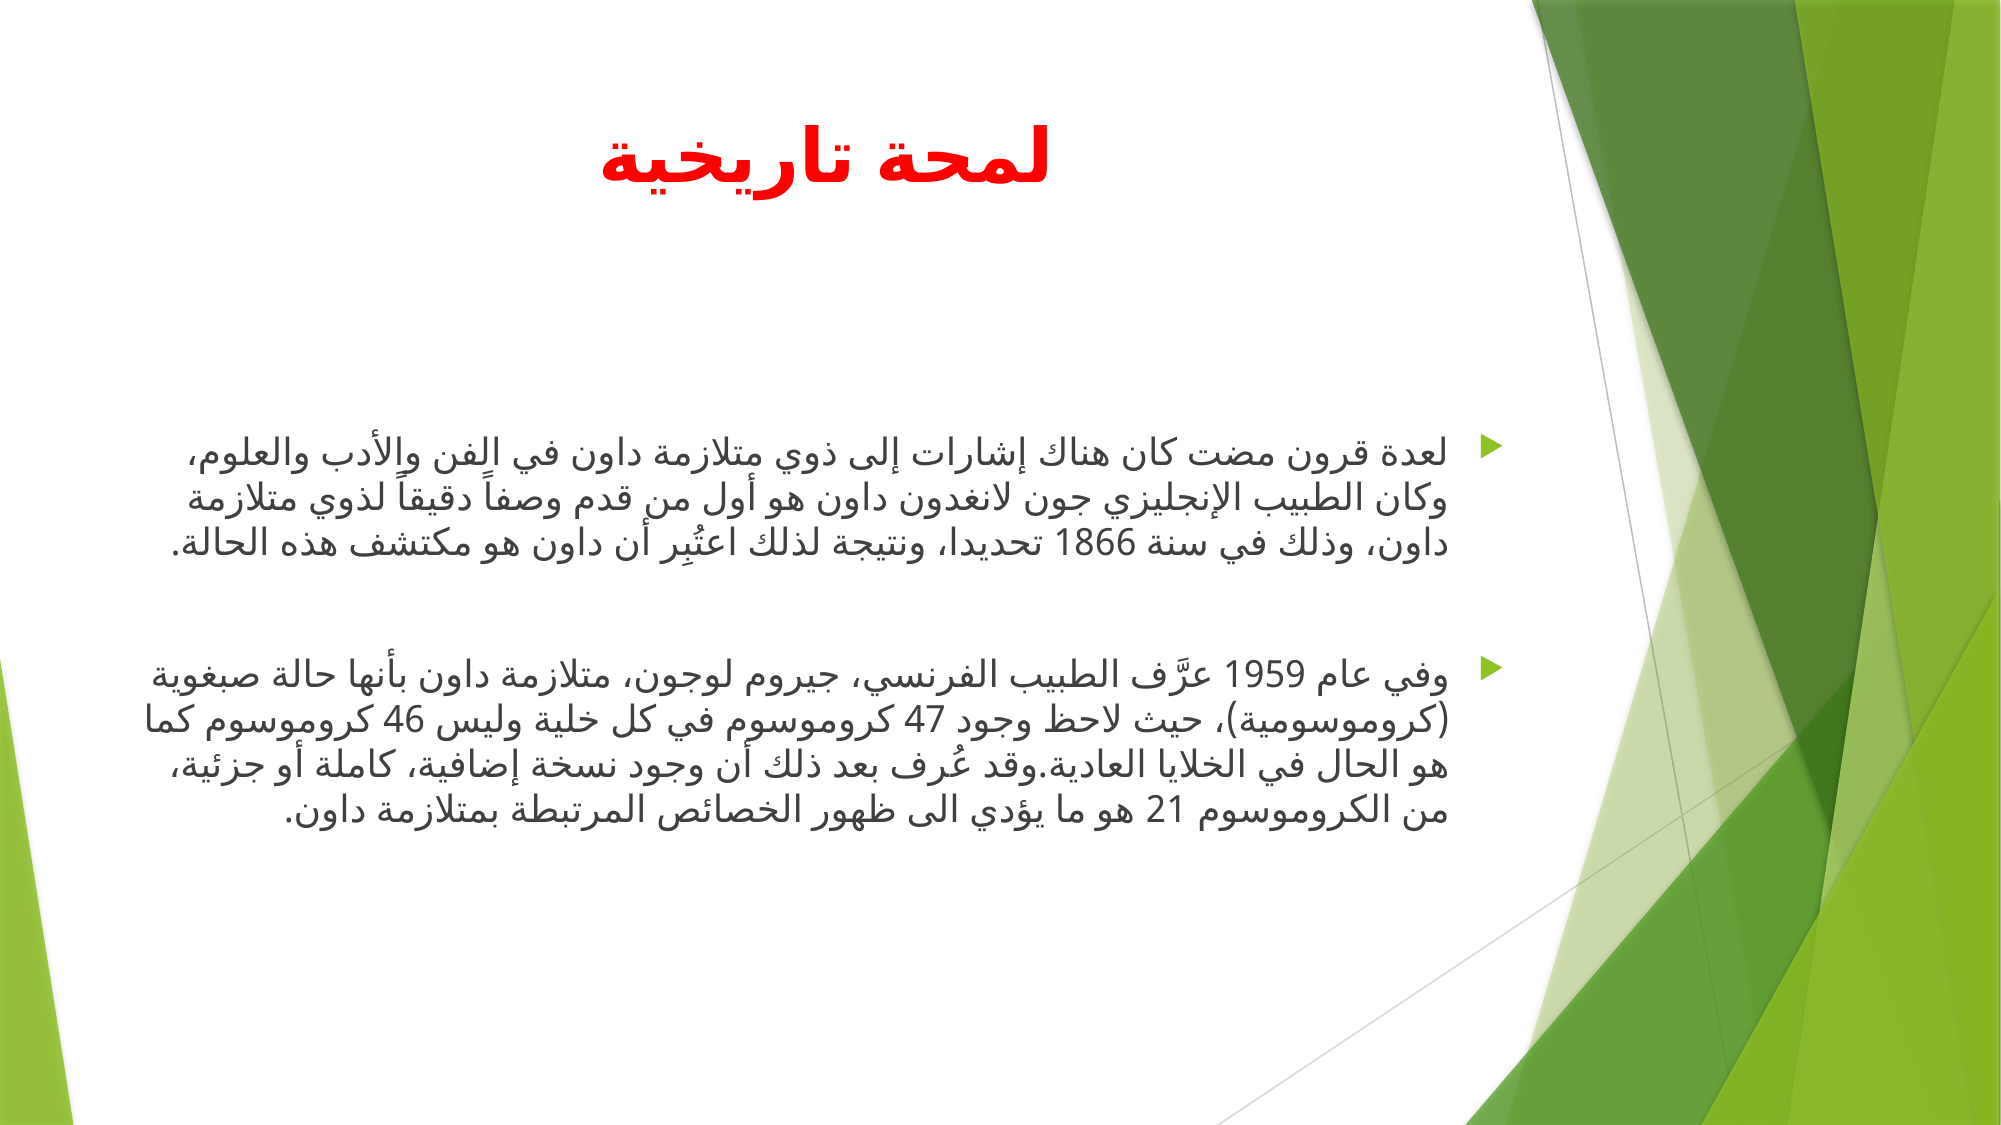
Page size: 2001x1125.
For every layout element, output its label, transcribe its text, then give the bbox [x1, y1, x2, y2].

list لعدة قرون مضت كان هناك إشارات إلى ذوي متلازمة داون في الفن والأدب والعلوم، وكان الطبيب الإنجليزي جون لانغدون داون هو أول من قدم وصفاً دقيقاً لذوي متلازمة داون، وذلك في سنة 1866 تحديدا، ونتيجة لذلك اعتُبِر أن داون هو مكتشف هذه الحالة. وفي عام 1959 عرَّف الطبيب الفرنسي، جيروم لوجون، متلازمة داون بأنها حالة صبغوية (كروموسومية)، حيث لاحظ وجود 47 كروموسوم في كل خلية وليس 46 كروموسوم كما هو الحال في الخلايا العادية.وقد عُرف بعد ذلك أن وجود نسخة إضافية، كاملة أو جزئية، من الكروموسوم 21 هو ما يؤدي الى ظهور الخصائص المرتبطة بمتلازمة داون. [111, 354, 1522, 992]
title لمحة تاريخية [111, 99, 1522, 317]
